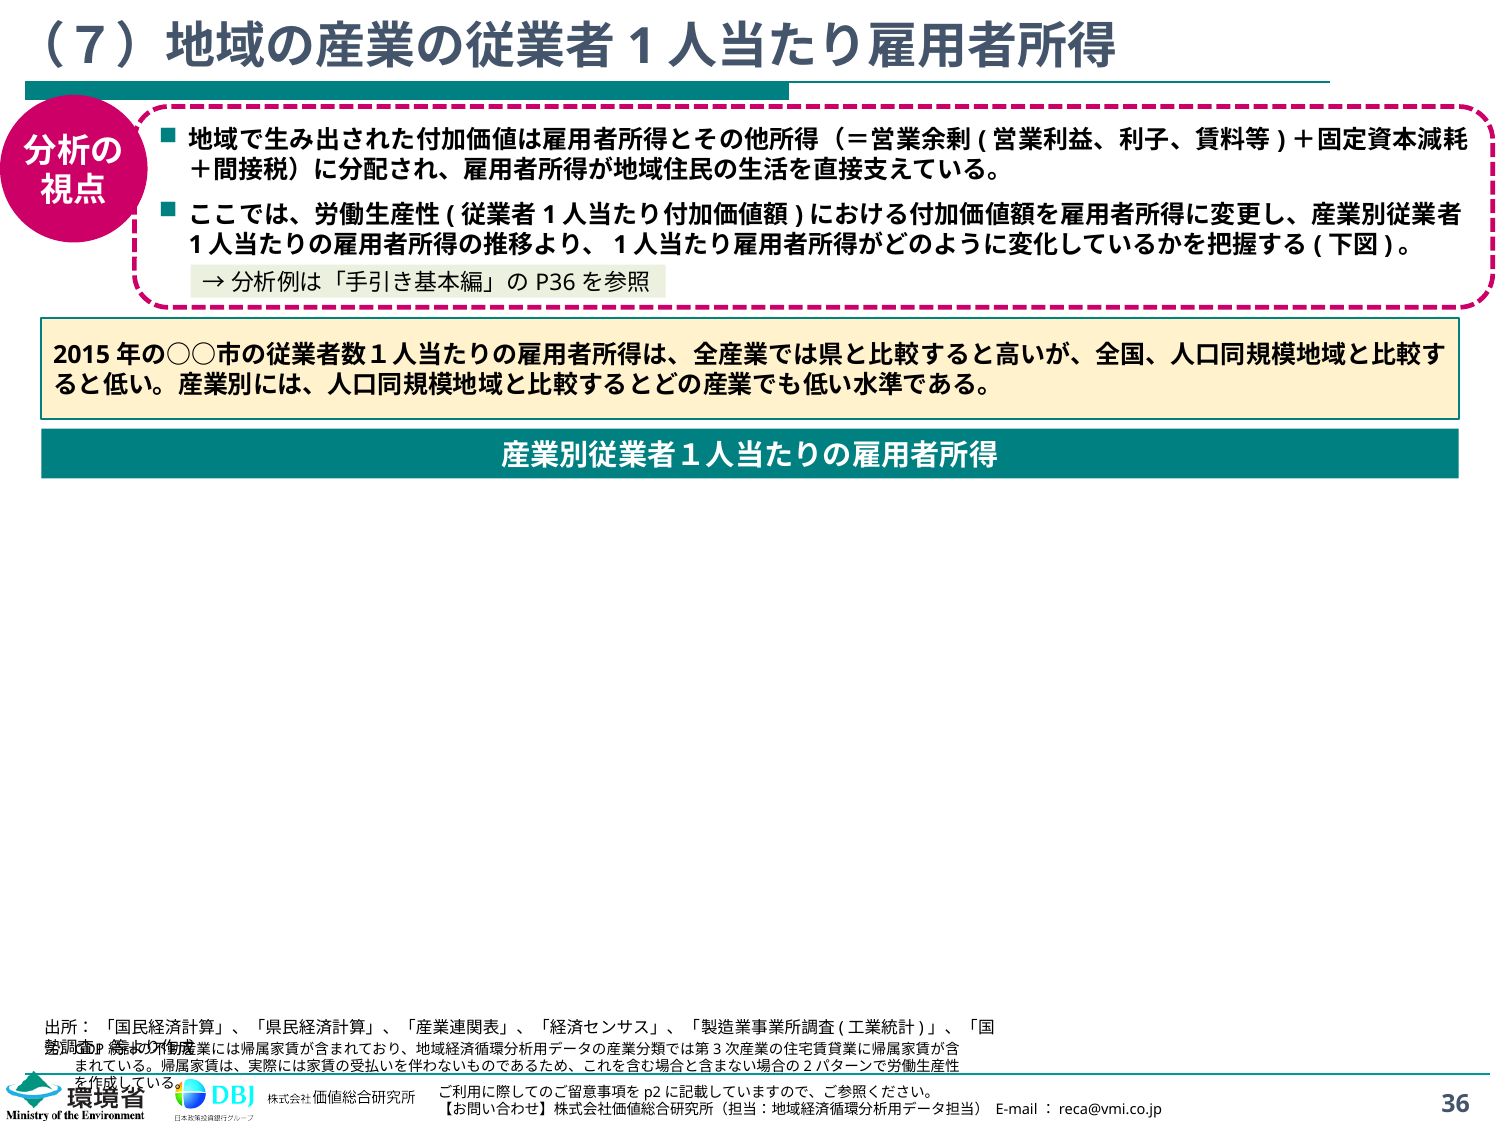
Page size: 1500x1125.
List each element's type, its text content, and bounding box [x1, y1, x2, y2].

text_box 地域で生み出された付加価値は雇用者所得とその他所得（＝営業余剰(営業利益、利子、賃料等)＋固定資本減耗＋間接税）に分配され、雇用者所得が地域住民の生活を直接支えている。 ここでは、労働生産性(従業者1人当たり付加価値額)における付加価値額を雇用者所得に変更し、産業別従業者1人当たりの雇用者所得の推移より、1人当たり雇用者所得がどのように変化しているかを把握する(下図)。 [134, 106, 1493, 308]
text_box 分析の 視点 [0, 94, 148, 243]
slide_number 36 [1411, 1079, 1500, 1122]
text_box 産業別従業者１人当たりの雇用者所得 [41, 428, 1459, 479]
title （７）地域の産業の従業者1人当たり雇用者所得 [0, 0, 1304, 82]
picture [171, 1100, 419, 1125]
picture [2, 1071, 148, 1125]
text_box 2015年の○○市の従業者数１人当たりの雇用者所得は、全産業では県と比較すると高いが、全国、人口同規模地域と比較すると低い。産業別には、人口同規模地域と比較するとどの産業でも低い水準である。 [41, 318, 1459, 419]
text_box →分析例は「手引き基本編」のP36を参照 [190, 264, 666, 298]
text_box 注） GDP統計の不動産業には帰属家賃が含まれており、地域経済循環分析用データの産業分類では第3次産業の住宅賃貸業に帰属家賃が含まれている。帰属家賃は、実際には家賃の受払いを伴わないものであるため、これを含む場合と含まない場合の2パターンで労働生産性を作成している。 [29, 1064, 975, 1100]
text_box 出所： 「国民経済計算」、「県民経済計算」、「産業連関表」、「経済センサス」、「製造業事業所調査(工業統計)」、「国勢調査」等より作成 [29, 1009, 1016, 1064]
